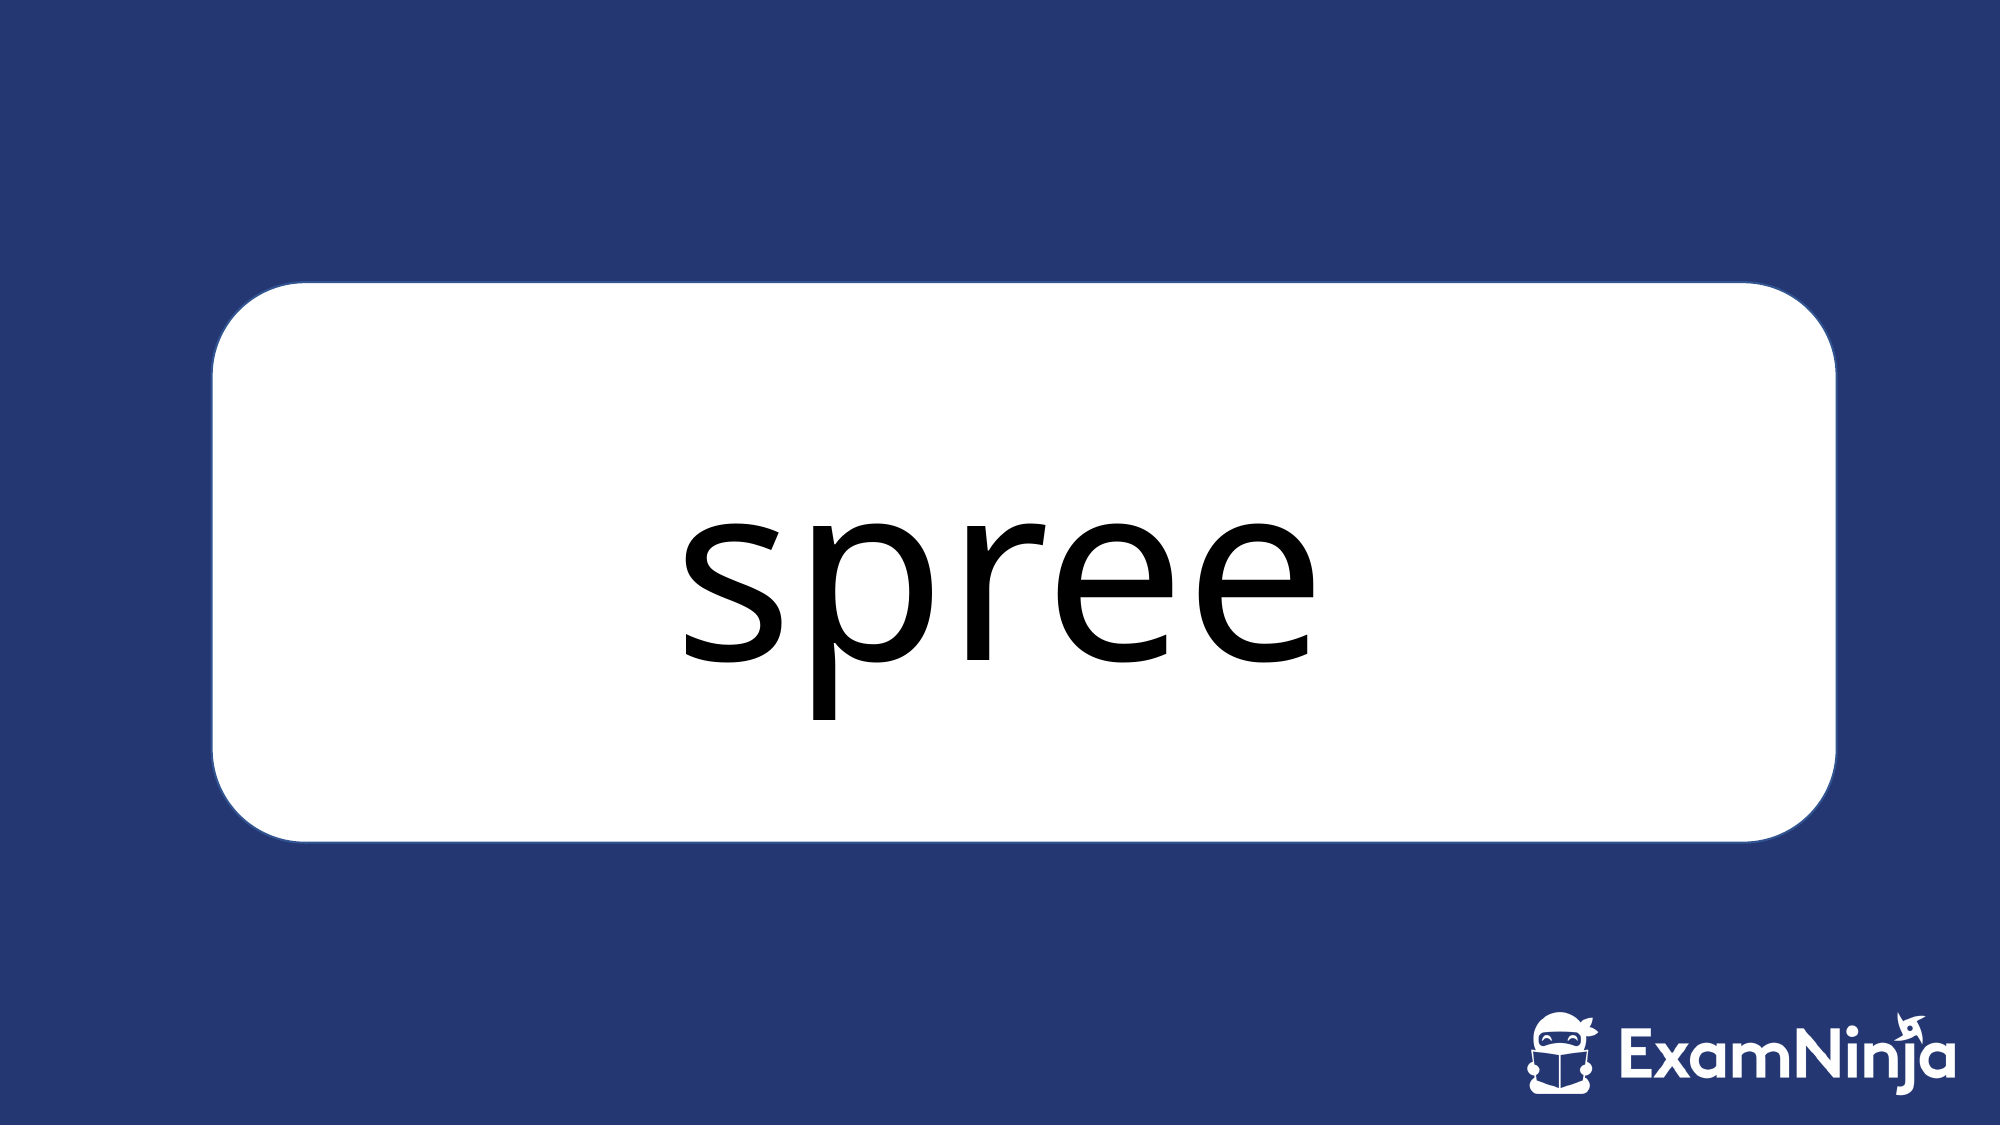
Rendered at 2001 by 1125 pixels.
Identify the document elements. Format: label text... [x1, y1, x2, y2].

picture [1501, 1003, 1979, 1102]
text_box [210, 719, 1838, 844]
text_box spree [143, 403, 1857, 719]
text_box [210, 281, 1838, 403]
